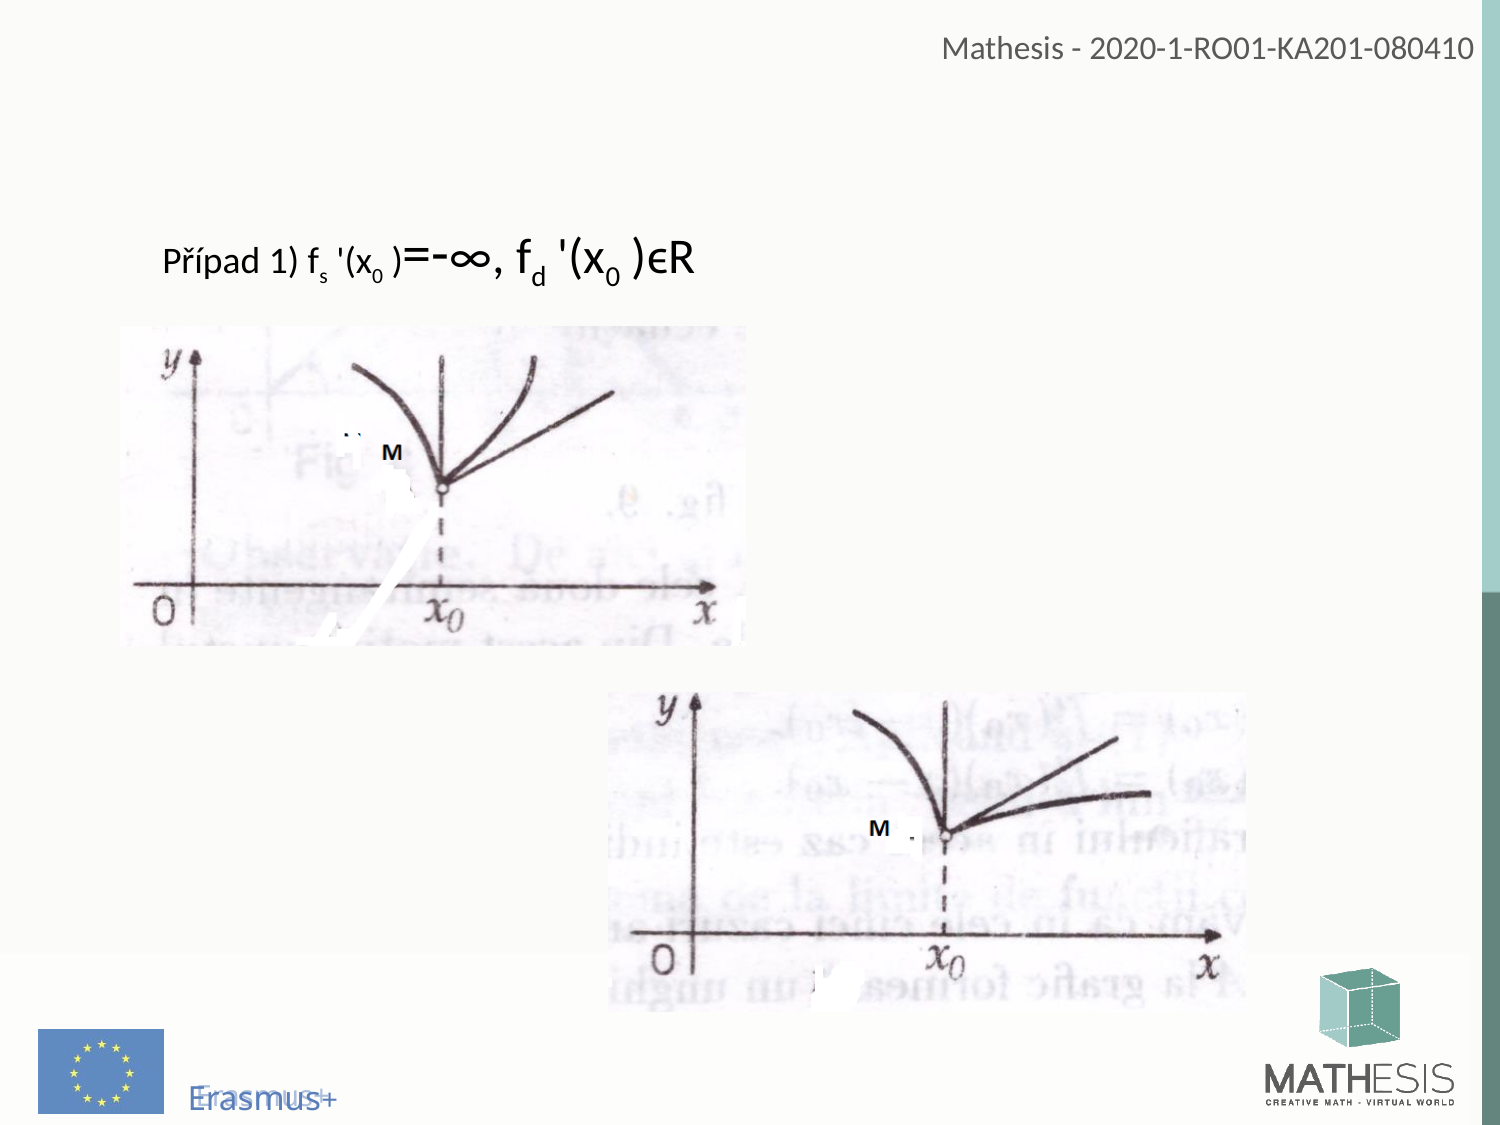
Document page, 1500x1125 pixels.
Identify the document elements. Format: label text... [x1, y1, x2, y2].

text_box Případ 1) fs '(x0 )=-∞, fd '(x0 )ϵR [147, 208, 998, 300]
picture [607, 692, 1246, 1012]
picture [120, 326, 746, 646]
